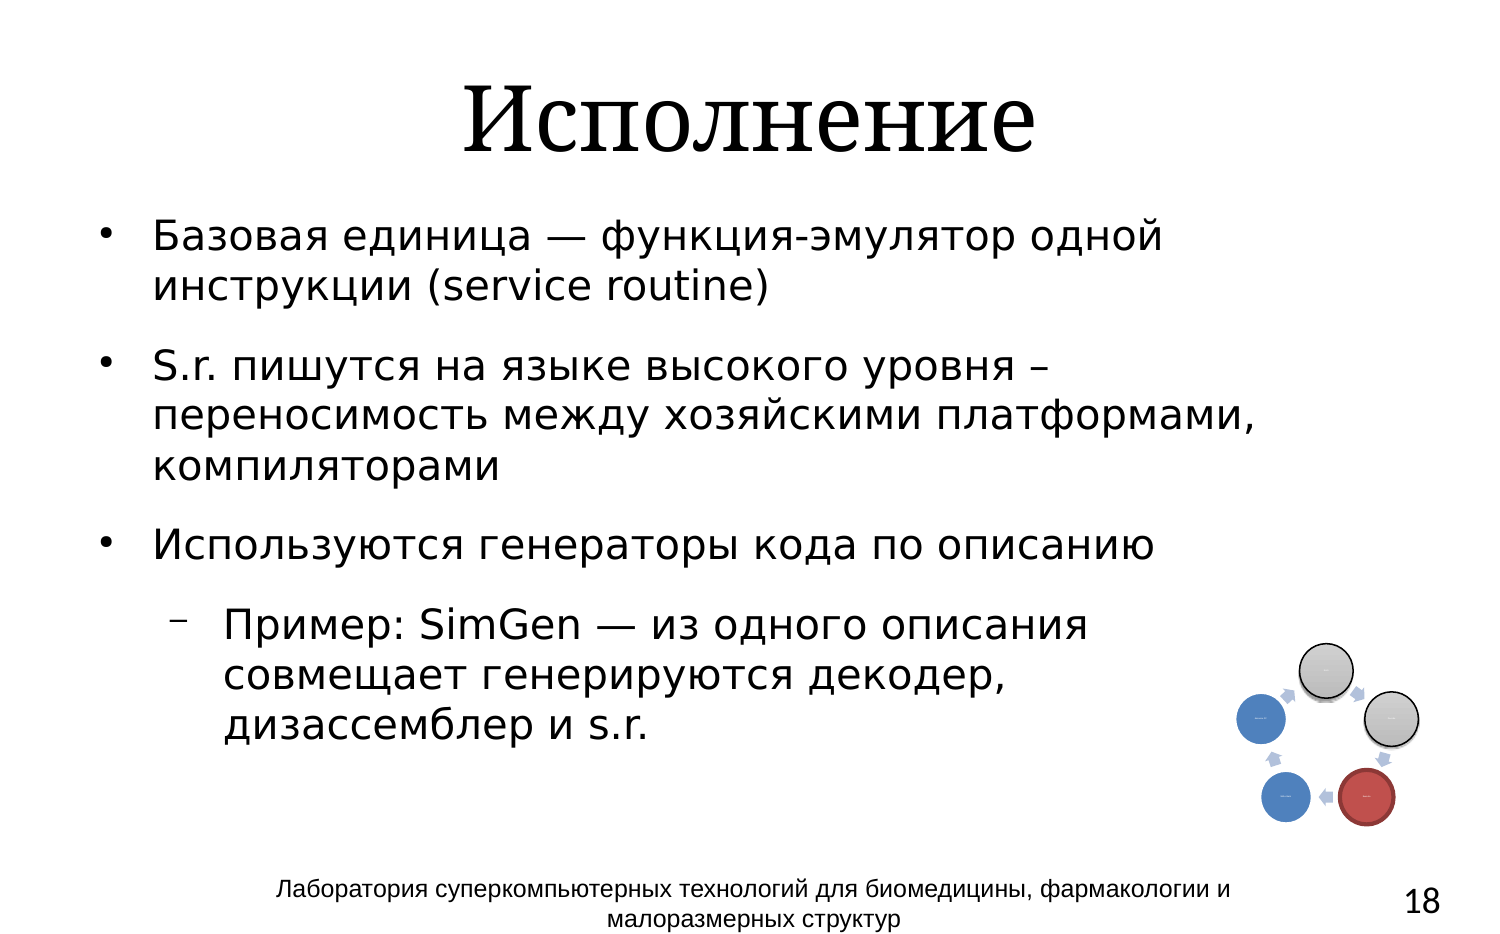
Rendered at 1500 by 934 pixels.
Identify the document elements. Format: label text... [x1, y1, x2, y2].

text_box 18 [1387, 868, 1473, 918]
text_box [1233, 643, 1419, 825]
title Исполнение [75, 37, 1425, 193]
list Базовая единица — функция-эмулятор одной инструкции (service routine) S.r. пишутся на языке высокого уровня – переносимость между хозяйскими платформами, компиляторами Используются генераторы кода по описанию Пример: SimGen — из одного описания совмещает генерируются декодер, дизассемблер и s.r. [81, 208, 1313, 825]
text_box Лаборатория суперкомпьютерных технологий для биомедицины, фармакологии и малоразмерных структур [171, 864, 1338, 915]
